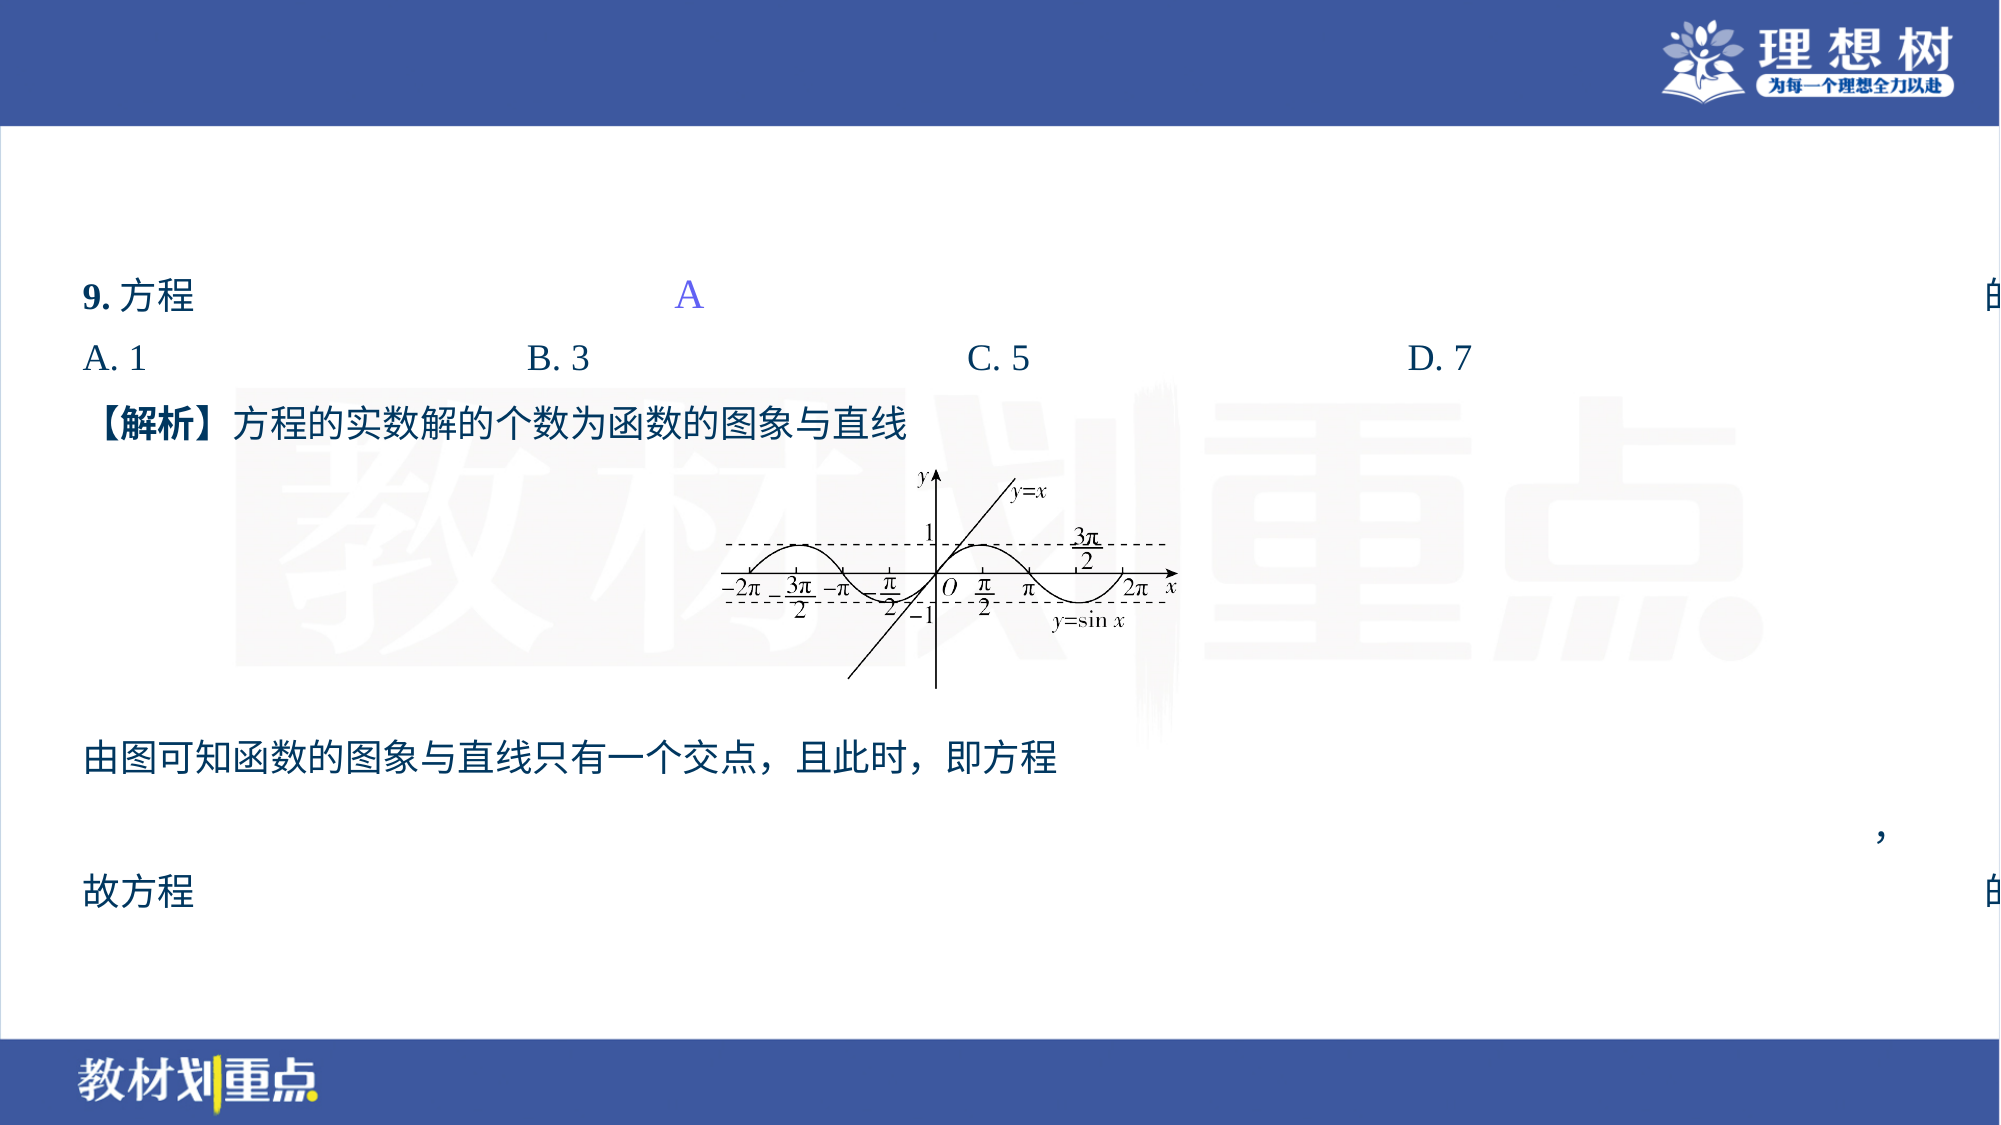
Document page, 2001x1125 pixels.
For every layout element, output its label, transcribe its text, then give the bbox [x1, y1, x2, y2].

picture [0, 0, 2000, 1125]
picture [1990, 892, 1998, 902]
text_box A [659, 264, 720, 311]
picture [1990, 286, 1998, 294]
text_box A. 1 B. 3 C. 5 D. 7 [82, 311, 1817, 371]
picture [1990, 882, 1998, 890]
picture [1990, 296, 1998, 306]
